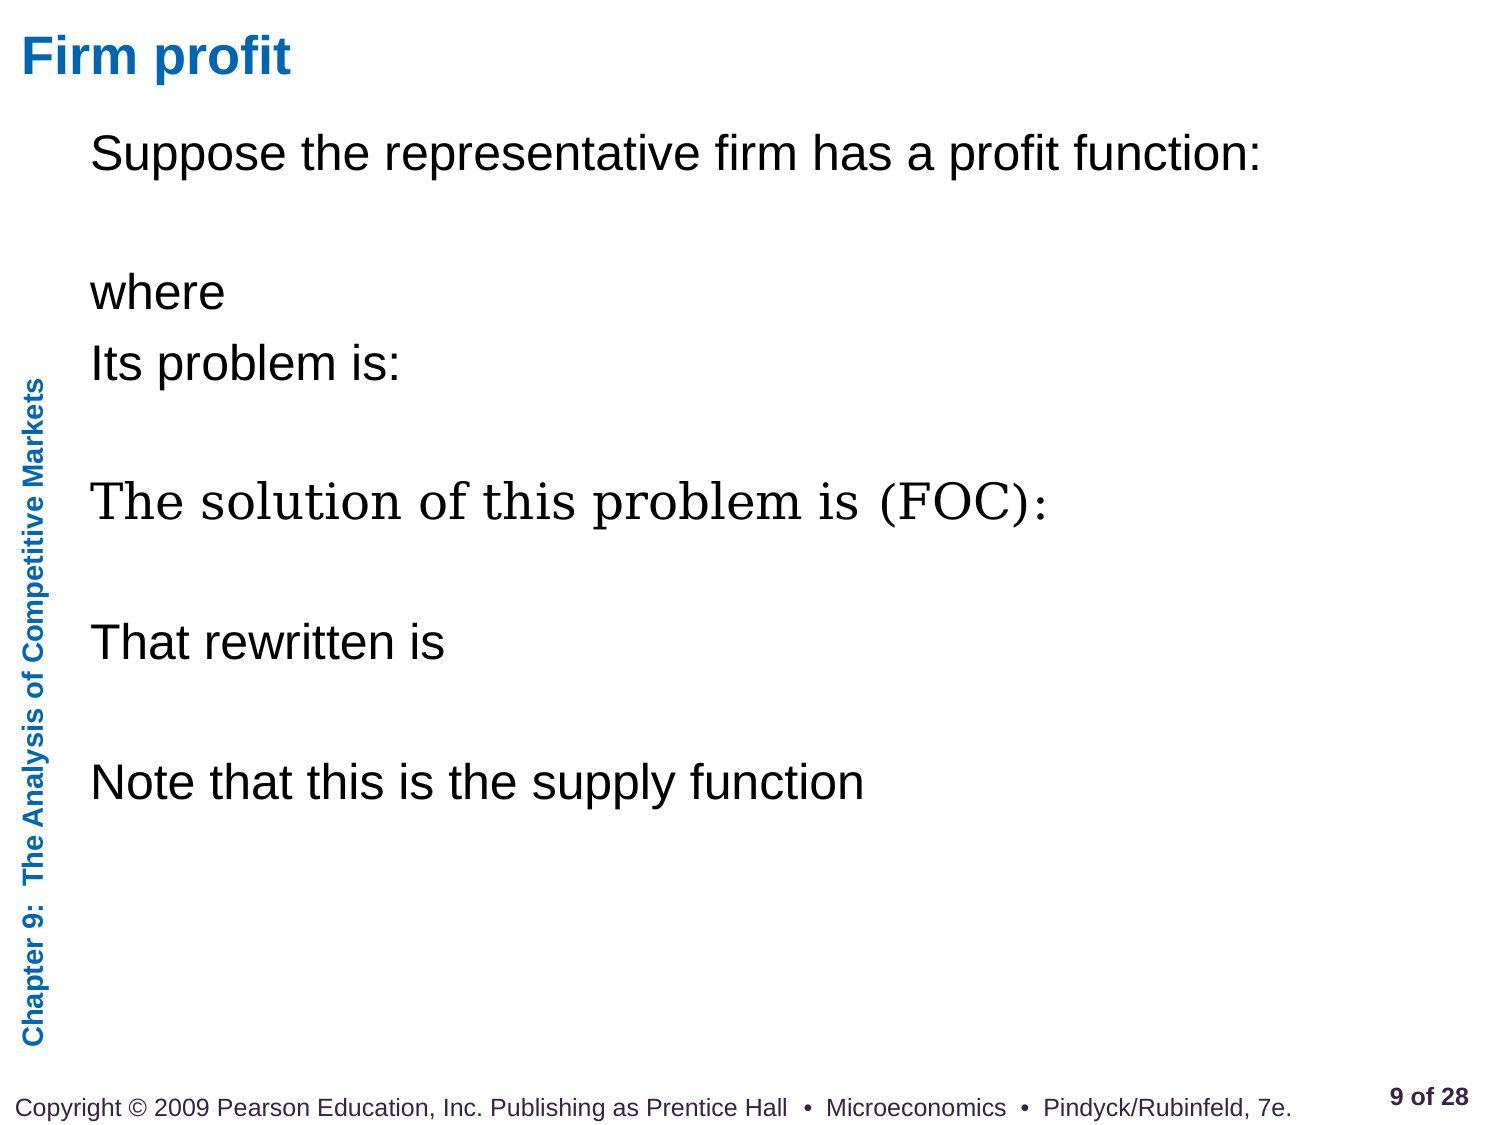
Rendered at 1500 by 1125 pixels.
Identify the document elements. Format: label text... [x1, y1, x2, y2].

title Firm profit [6, 12, 1469, 93]
